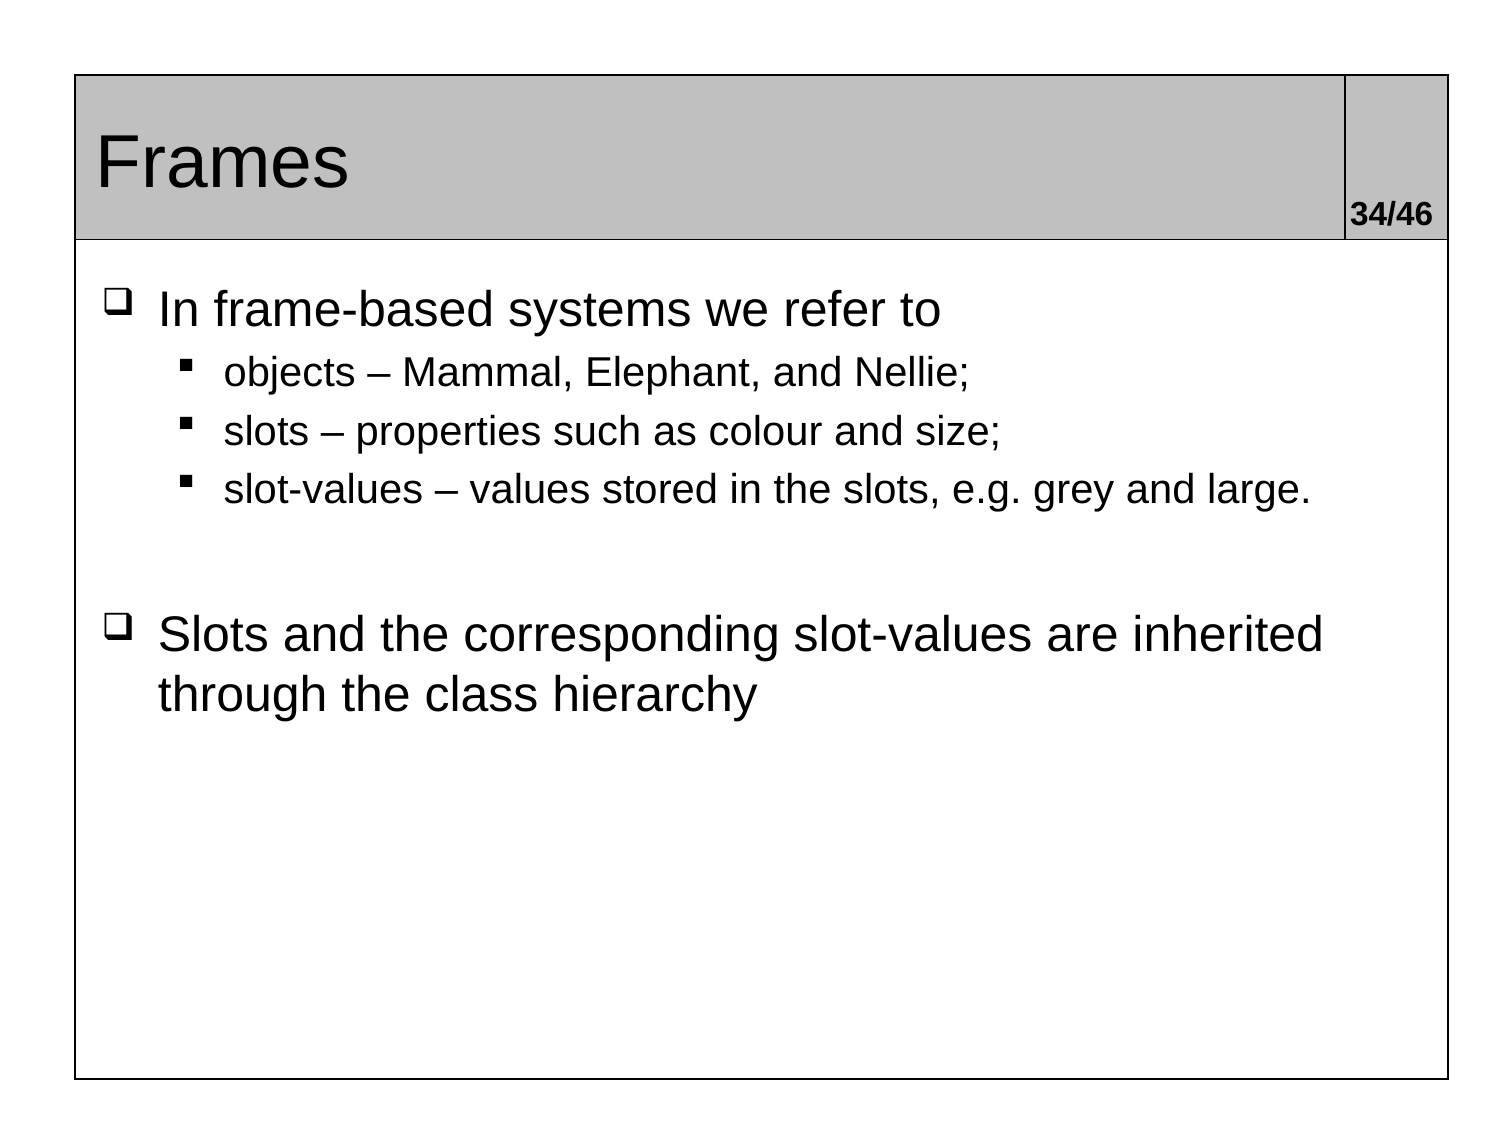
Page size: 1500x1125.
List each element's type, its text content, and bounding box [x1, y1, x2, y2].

slide_number 34/46 [1346, 74, 1449, 239]
list In frame-based systems we refer to objects – Mammal, Elephant, and Nellie; slots – properties such as colour and size; slot-values – values stored in the slots, e.g. grey and large. Slots and the corresponding slot-values are inherited through the class hierarchy [74, 239, 1449, 1080]
title Frames [74, 74, 1346, 239]
